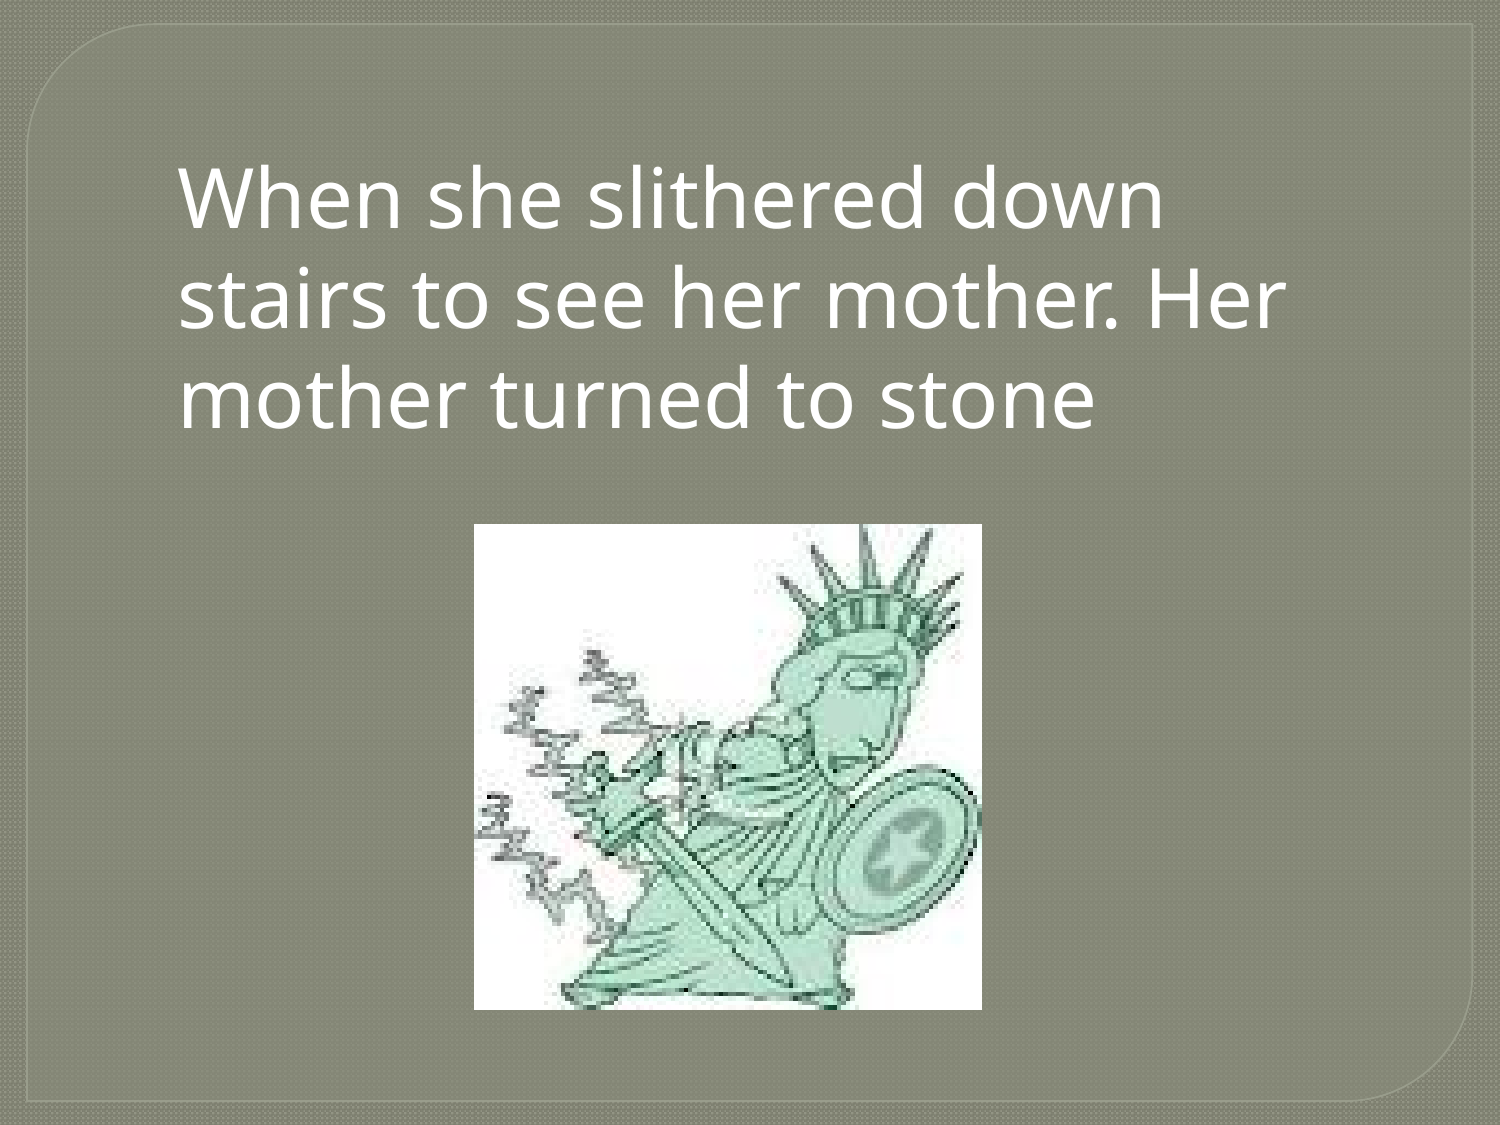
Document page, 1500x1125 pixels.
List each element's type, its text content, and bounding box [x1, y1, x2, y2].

picture [474, 524, 982, 1010]
text_box When she slithered down stairs to see her mother. Her mother turned to stone [162, 137, 1325, 453]
